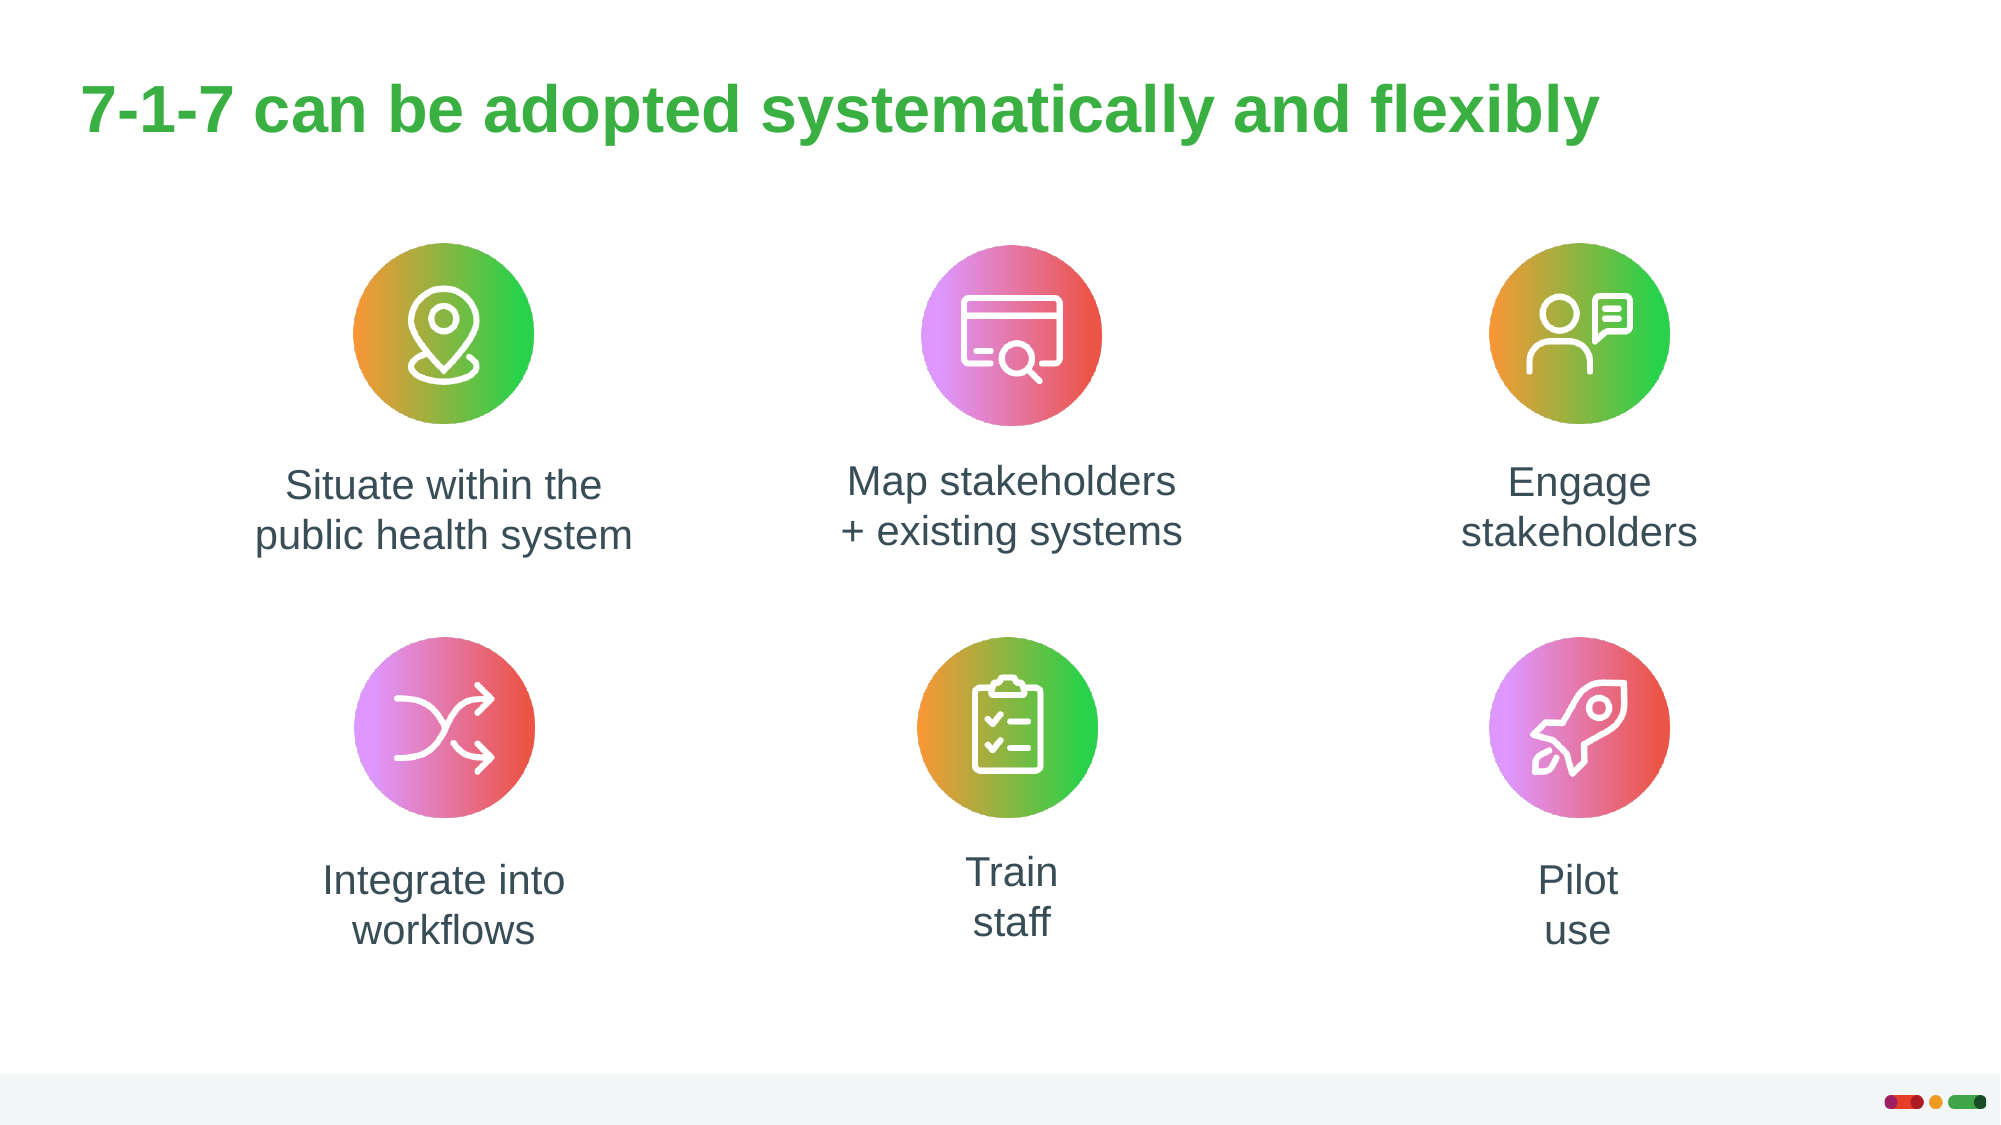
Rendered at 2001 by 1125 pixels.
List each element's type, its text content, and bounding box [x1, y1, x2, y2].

text_box Engage stakeholders [1373, 447, 1787, 602]
text_box Train staff [920, 837, 1104, 949]
text_box Situate within the public health system [237, 450, 651, 661]
picture [353, 243, 534, 424]
picture [354, 637, 535, 818]
picture [921, 245, 1102, 426]
picture [1489, 243, 1670, 424]
text_box Pilot use [1486, 845, 1670, 986]
text_box Integrate into workflows [225, 845, 663, 986]
text_box Map stakeholders + existing systems [819, 446, 1205, 604]
title 7-1-7 can be adopted systematically and flexibly [65, 58, 1791, 237]
picture [1489, 637, 1670, 818]
picture [916, 637, 1098, 818]
